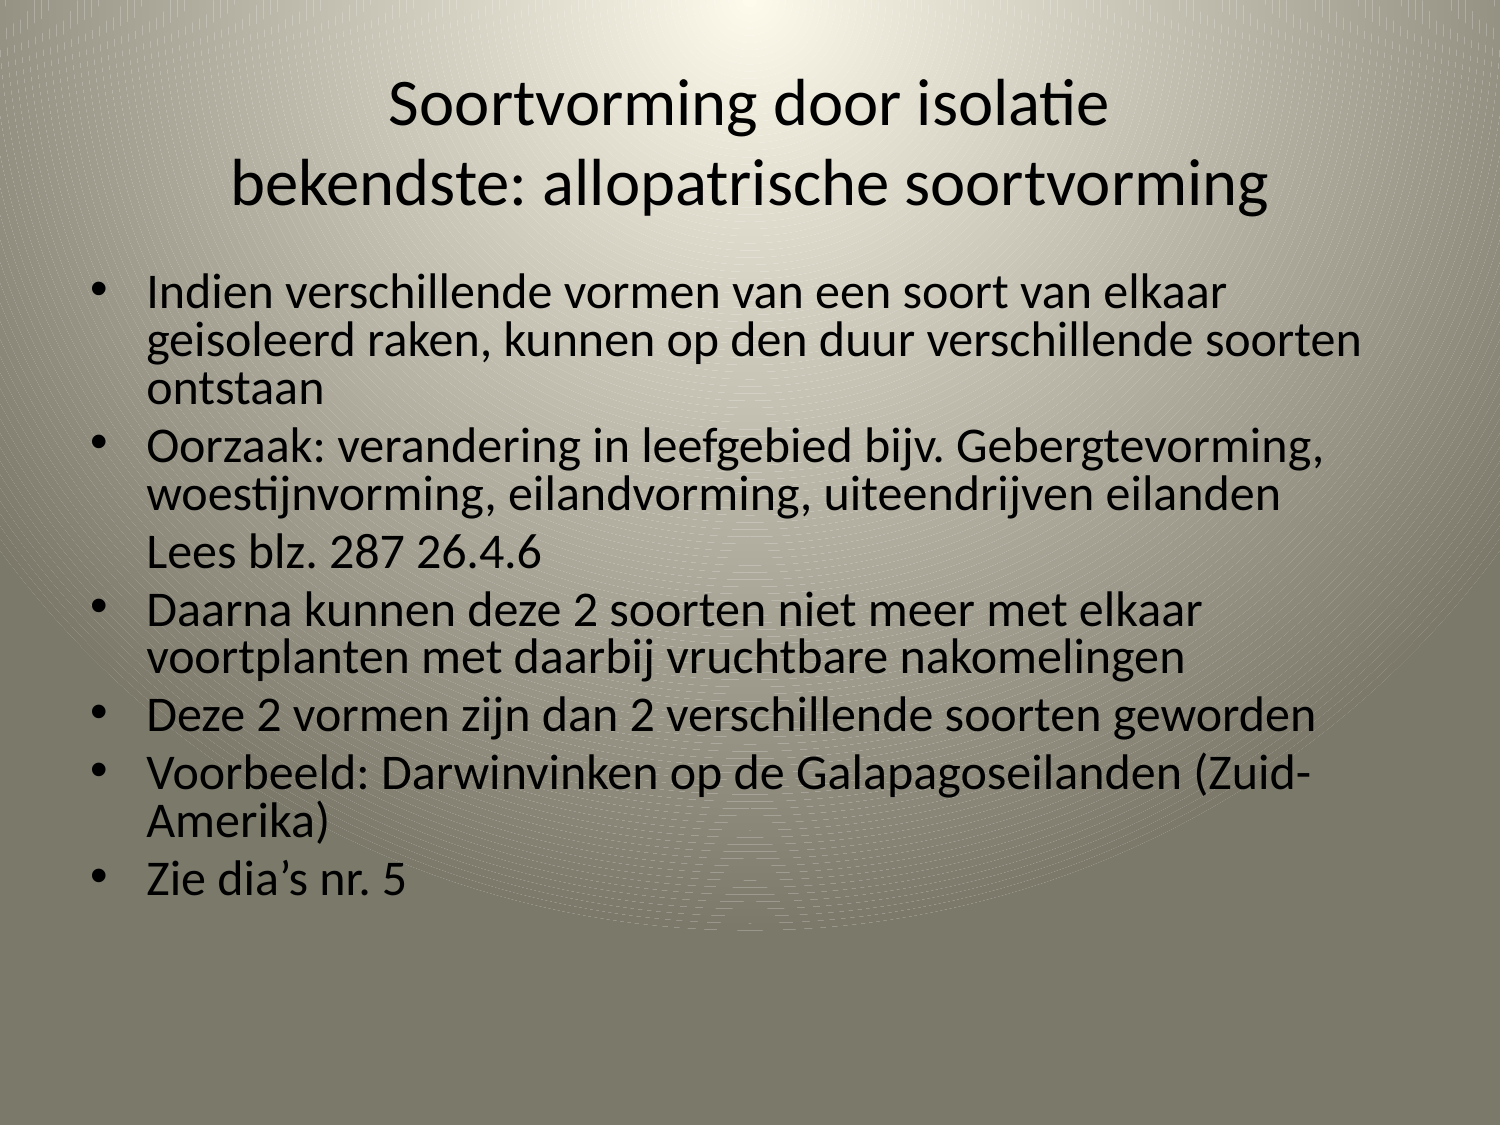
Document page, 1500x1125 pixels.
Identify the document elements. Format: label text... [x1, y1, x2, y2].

list Indien verschillende vormen van een soort van elkaar geisoleerd raken, kunnen op den duur verschillende soorten ontstaan Oorzaak: verandering in leefgebied bijv. Gebergtevorming, woestijnvorming, eilandvorming, uiteendrijven eilanden Lees blz. 287 26.4.6 Daarna kunnen deze 2 soorten niet meer met elkaar voortplanten met daarbij vruchtbare nakomelingen Deze 2 vormen zijn dan 2 verschillende soorten geworden Voorbeeld: Darwinvinken op de Galapagoseilanden (Zuid-Amerika) Zie dia’s nr. 5 [75, 262, 1425, 1005]
title Soortvorming door isolatie bekendste: allopatrische soortvorming [75, 45, 1425, 233]
